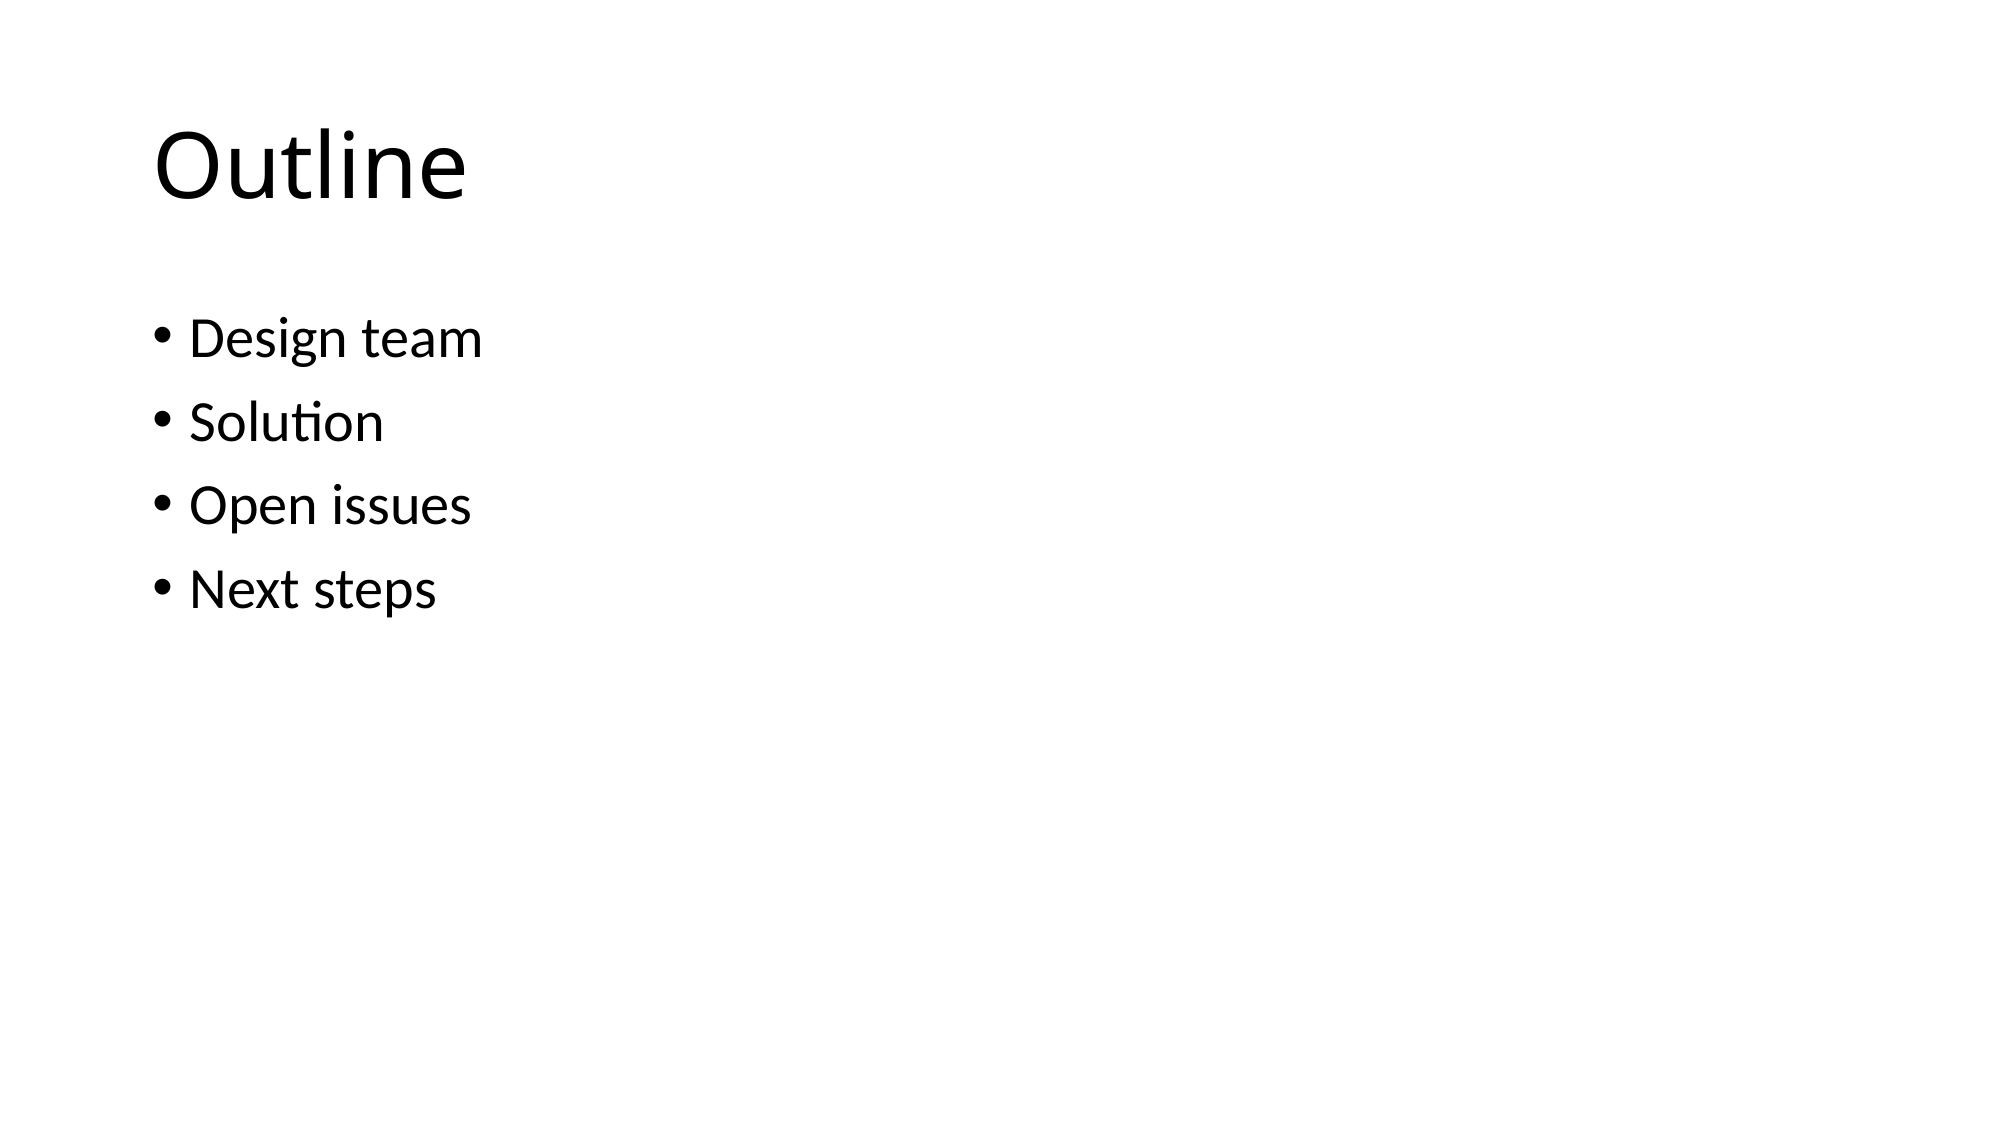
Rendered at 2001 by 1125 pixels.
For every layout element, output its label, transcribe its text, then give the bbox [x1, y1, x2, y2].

title Outline [137, 59, 1863, 278]
list Design team Solution Open issues Next steps [137, 299, 1863, 1014]
